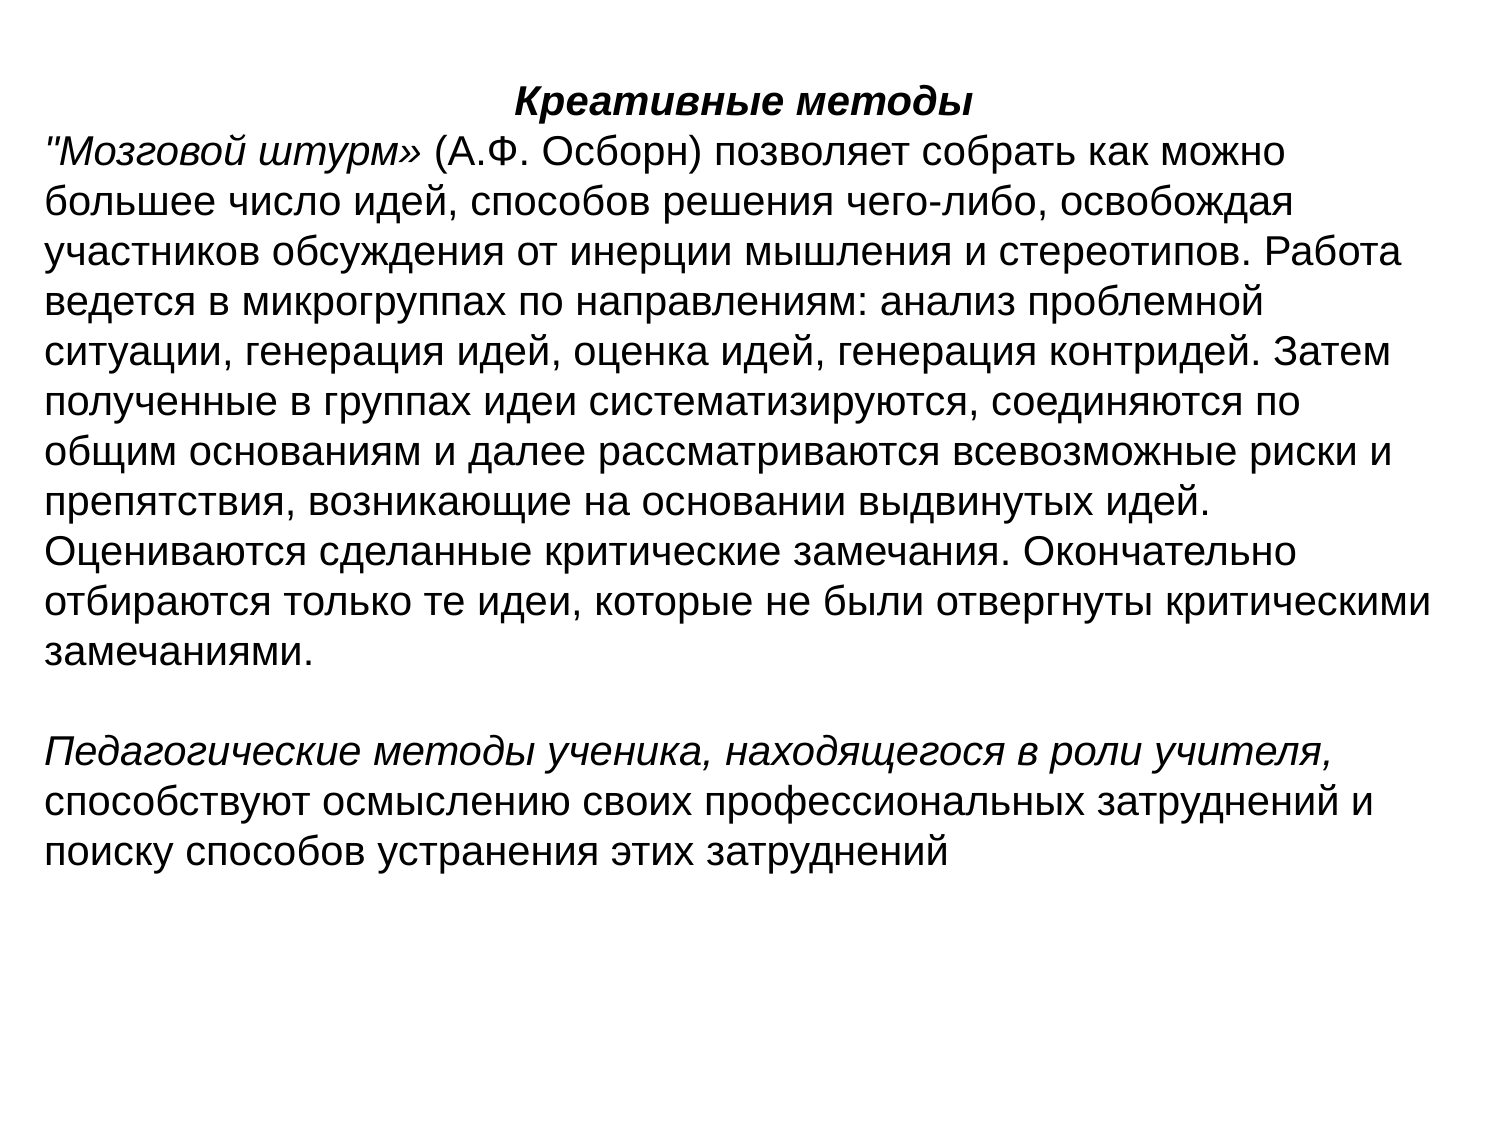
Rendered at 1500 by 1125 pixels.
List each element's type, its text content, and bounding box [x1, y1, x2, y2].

text_box Креативные методы "Мозговой штурм» (А.Ф. Осборн) позволяет собрать как можно большее число идей, способов решения чего-либо, освобождая участников обсуждения от инерции мышления и стереотипов. Работа ведется в микрогруппах по направлениям: анализ проблемной ситуации, генерация идей, оценка идей, генерация контридей. Затем полученные в группах идеи систематизируются, соединяются по общим основаниям и далее рассматриваются всевозможные риски и препятствия, возникающие на основании выдвинутых идей. Оцениваются сделанные критические замечания. Окончательно отбираются только те идеи, которые не были отвергнуты критическими замечаниями. Педагогические методы ученика, находящегося в роли учителя, способствуют осмыслению своих профессиональных затруднений и поиску способов устранения этих затруднений [29, 66, 1459, 882]
